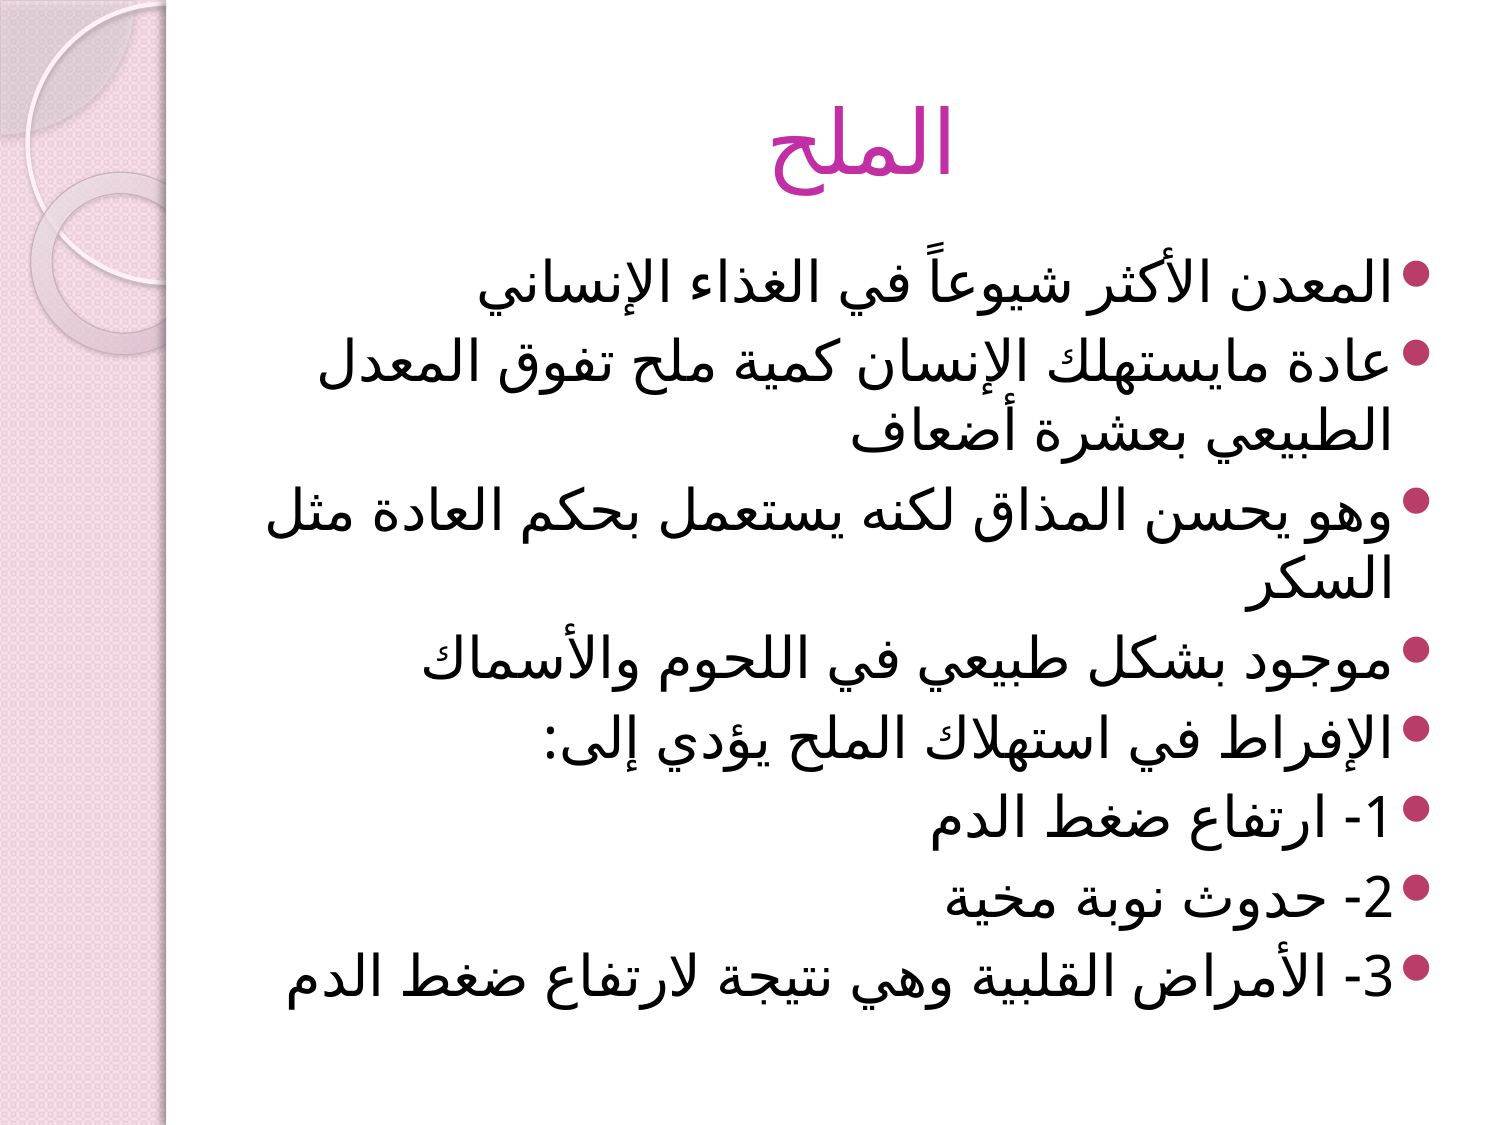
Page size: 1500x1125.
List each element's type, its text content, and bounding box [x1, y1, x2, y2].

title الملح [235, 45, 1466, 233]
list المعدن الأكثر شيوعاً في الغذاء الإنساني عادة مايستهلك الإنسان كمية ملح تفوق المعدل الطبيعي بعشرة أضعاف وهو يحسن المذاق لكنه يستعمل بحكم العادة مثل السكر موجود بشكل طبيعي في اللحوم والأسماك الإفراط في استهلاك الملح يؤدي إلى: 1- ارتفاع ضغط الدم 2- حدوث نوبة مخية 3- الأمراض القلبية وهي نتيجة لارتفاع ضغط الدم [235, 237, 1466, 1025]
